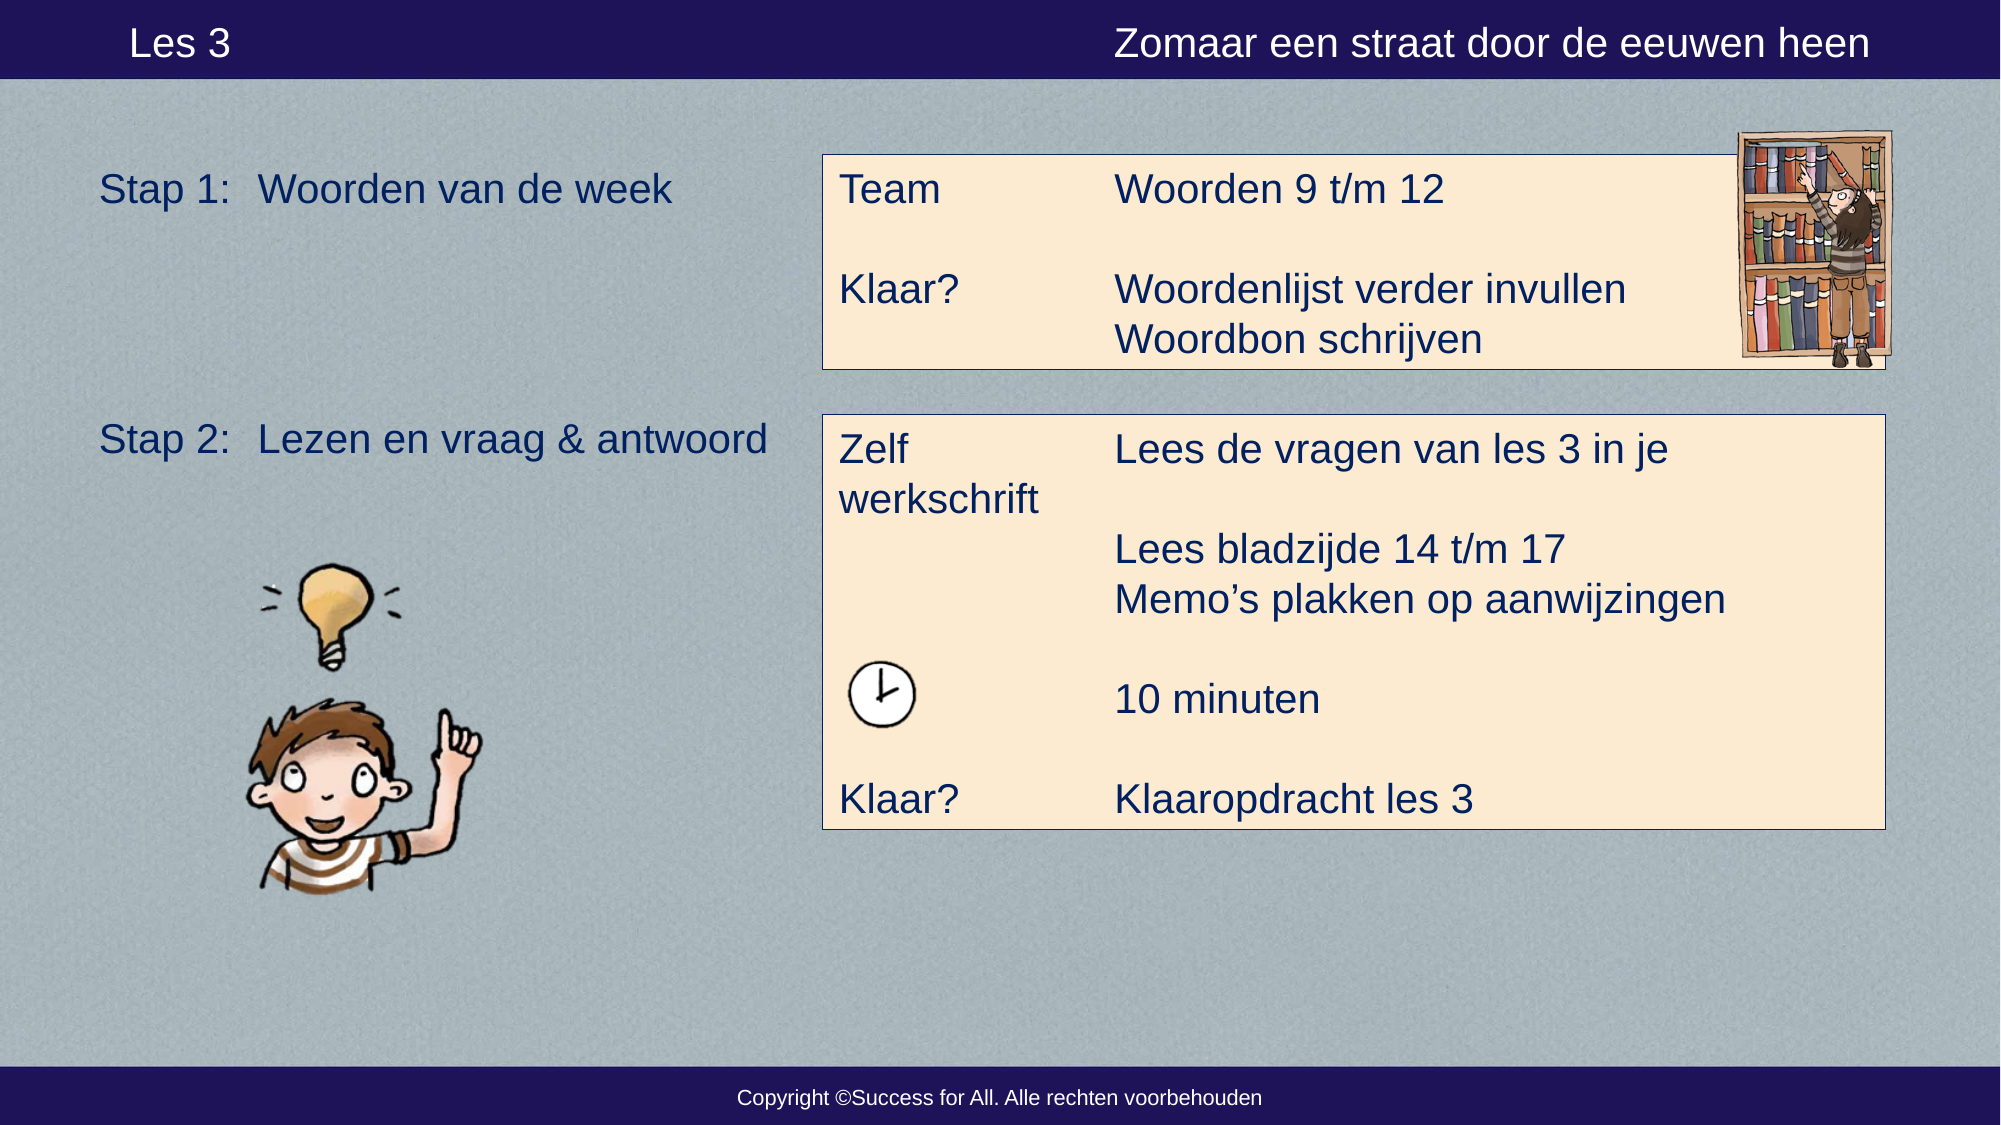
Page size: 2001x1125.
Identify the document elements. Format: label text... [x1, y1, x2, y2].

text_box Zomaar een straat door de eeuwen heen [999, 8, 1886, 73]
text_box Zelf Lees de vragen van les 3 in je werkschrift Lees bladzijde 14 t/m 17 Memo’s plakken op aanwijzingen 10 minuten Klaar? Klaaropdracht les 3 [822, 414, 1886, 830]
text_box Stap 1: Woorden van de week Stap 2: Lezen en vraag & antwoord [84, 154, 877, 520]
text_box Team Woorden 9 t/m 12 Klaar? Woordenlijst verder invullen Woordbon schrijven [822, 154, 1721, 370]
text_box Les 3 [114, 8, 354, 73]
text_box Copyright ©Success for All. Alle rechten voorbehouden [0, 1076, 2000, 1125]
picture [0, 0, 2001, 1125]
